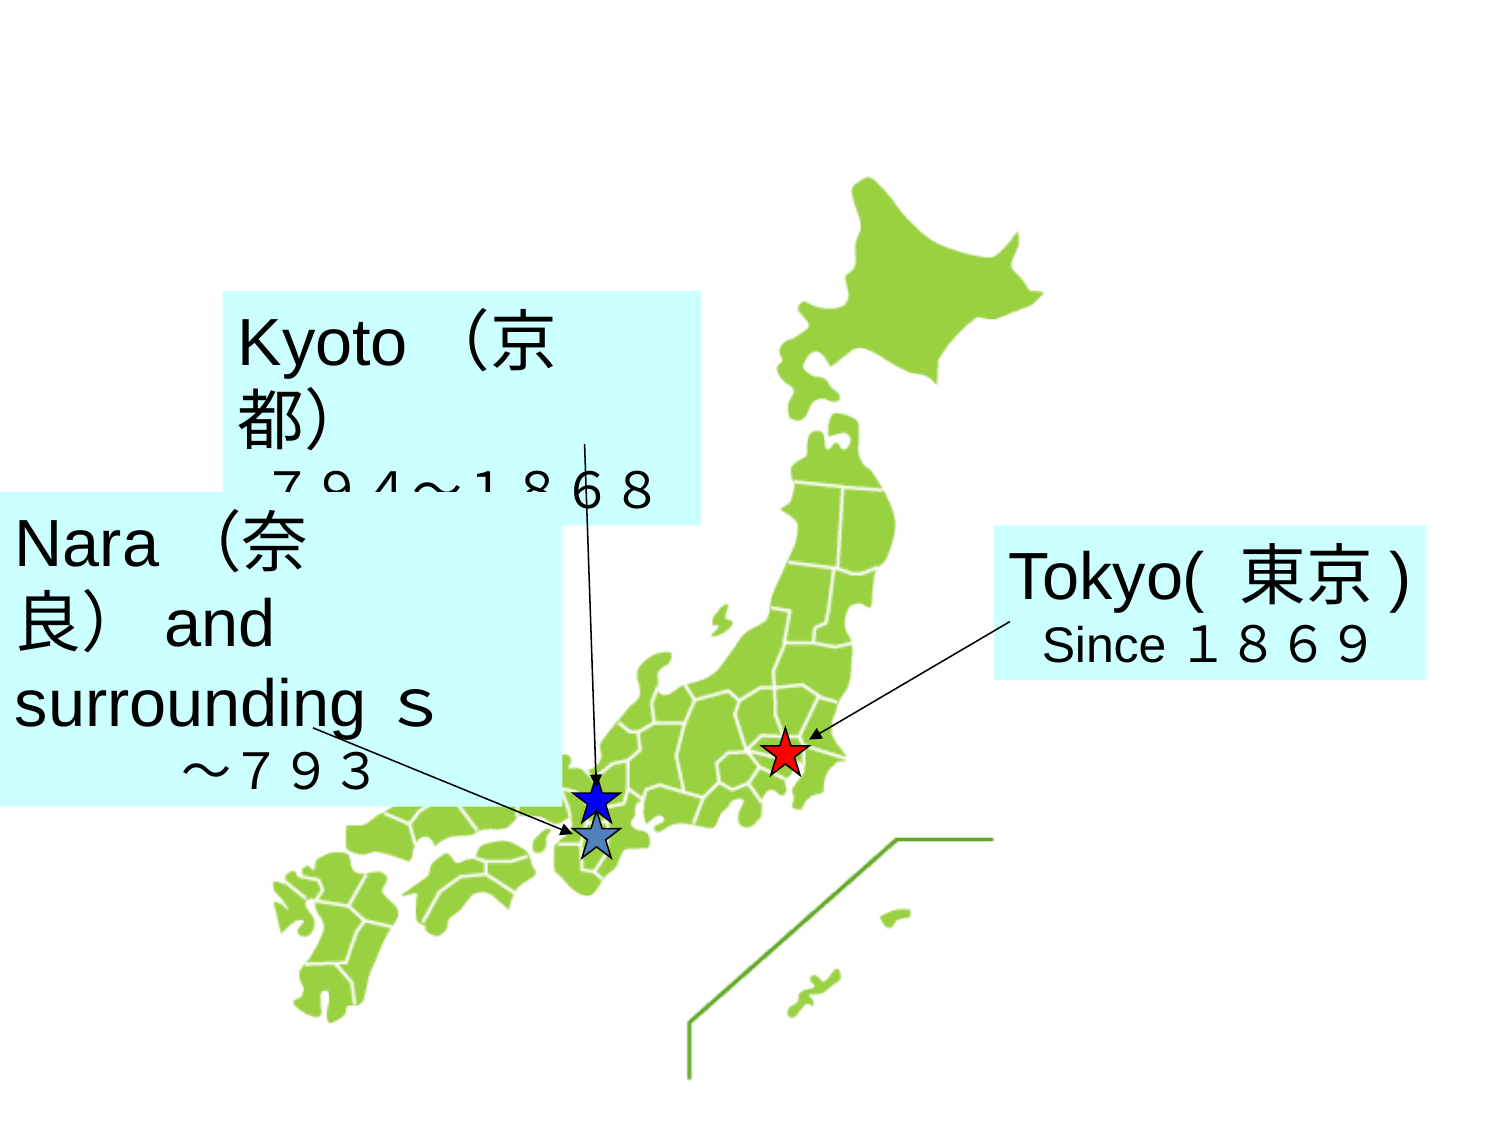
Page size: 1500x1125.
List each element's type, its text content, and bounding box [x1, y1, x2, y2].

text_box Nara（奈良）and surroundingｓ ～７９３ [0, 492, 177, 807]
text_box Tokyo( 東京) Since１８６９ [1132, 525, 1427, 681]
picture [182, 136, 1128, 1125]
